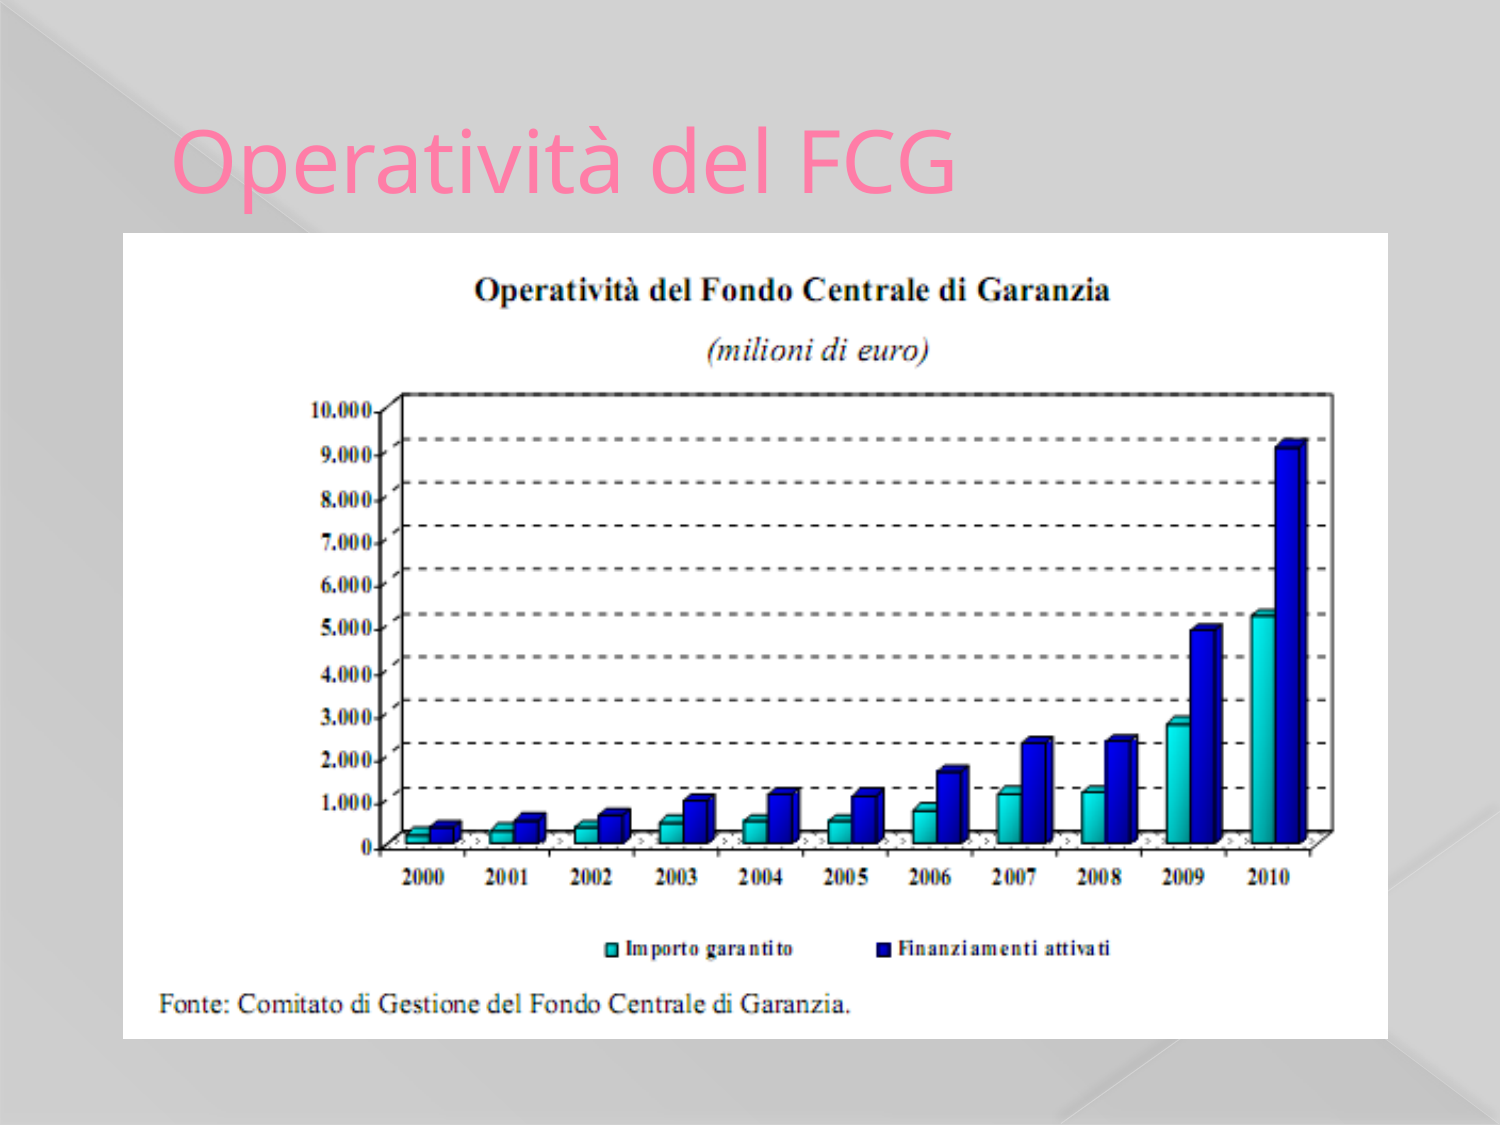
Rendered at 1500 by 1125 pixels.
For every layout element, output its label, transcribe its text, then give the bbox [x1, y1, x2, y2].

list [123, 233, 1389, 1039]
title Operatività del FCG [75, 43, 1425, 274]
